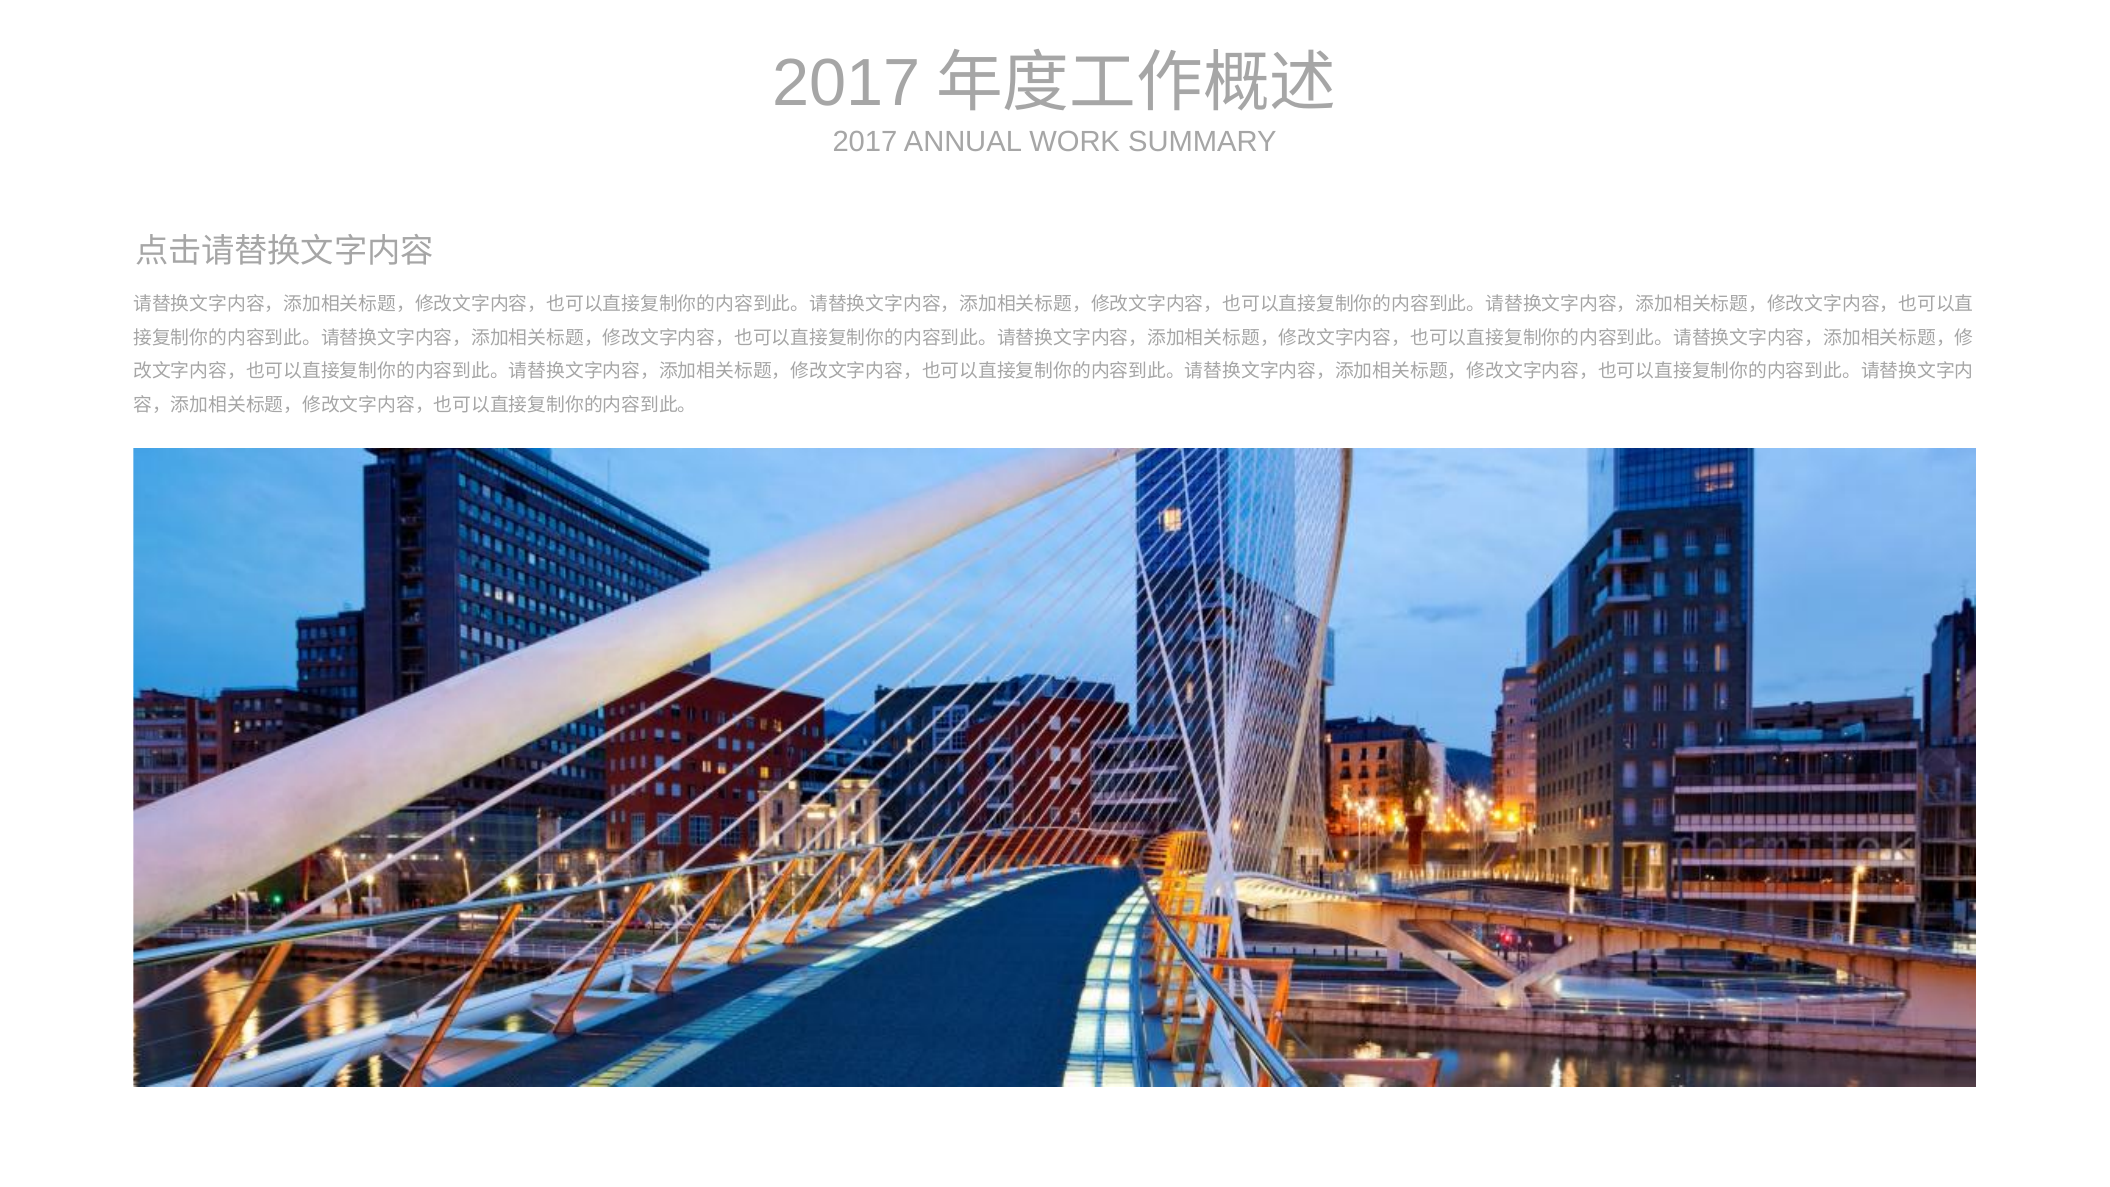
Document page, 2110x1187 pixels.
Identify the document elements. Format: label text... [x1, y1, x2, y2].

text_box 2017 ANNUAL WORK SUMMARY [824, 122, 1285, 158]
text_box 2017年度工作概述 [730, 38, 1379, 119]
text_box 请替换文字内容，添加相关标题，修改文字内容，也可以直接复制你的内容到此。请替换文字内容，添加相关标题，修改文字内容，也可以直接复制你的内容到此。请替换文字内容，添加相关标题，修改文字内容，也可以直接复制你的内容到此。请替换文字内容，添加相关标题，修改文字内容，也可以直接复制你的内容到此。请替换文字内容，添加相关标题，修改文字内容，也可以直接复制你的内容到此。请替换文字内容，添加相关标题，修改文字内容，也可以直接复制你的内容到此。请替换文字内容，添加相关标题，修改文字内容，也可以直接复制你的内容到此。请替换文字内容，添加相关标题，修改文字内容，也可以直接复制你的内容到此。请替换文字内容，添加相关标题，修改文字内容，也可以直接复制你的内容到此。 [133, 280, 1976, 416]
text_box [132, 447, 1977, 1087]
text_box 点击请替换文字内容 [135, 229, 435, 270]
